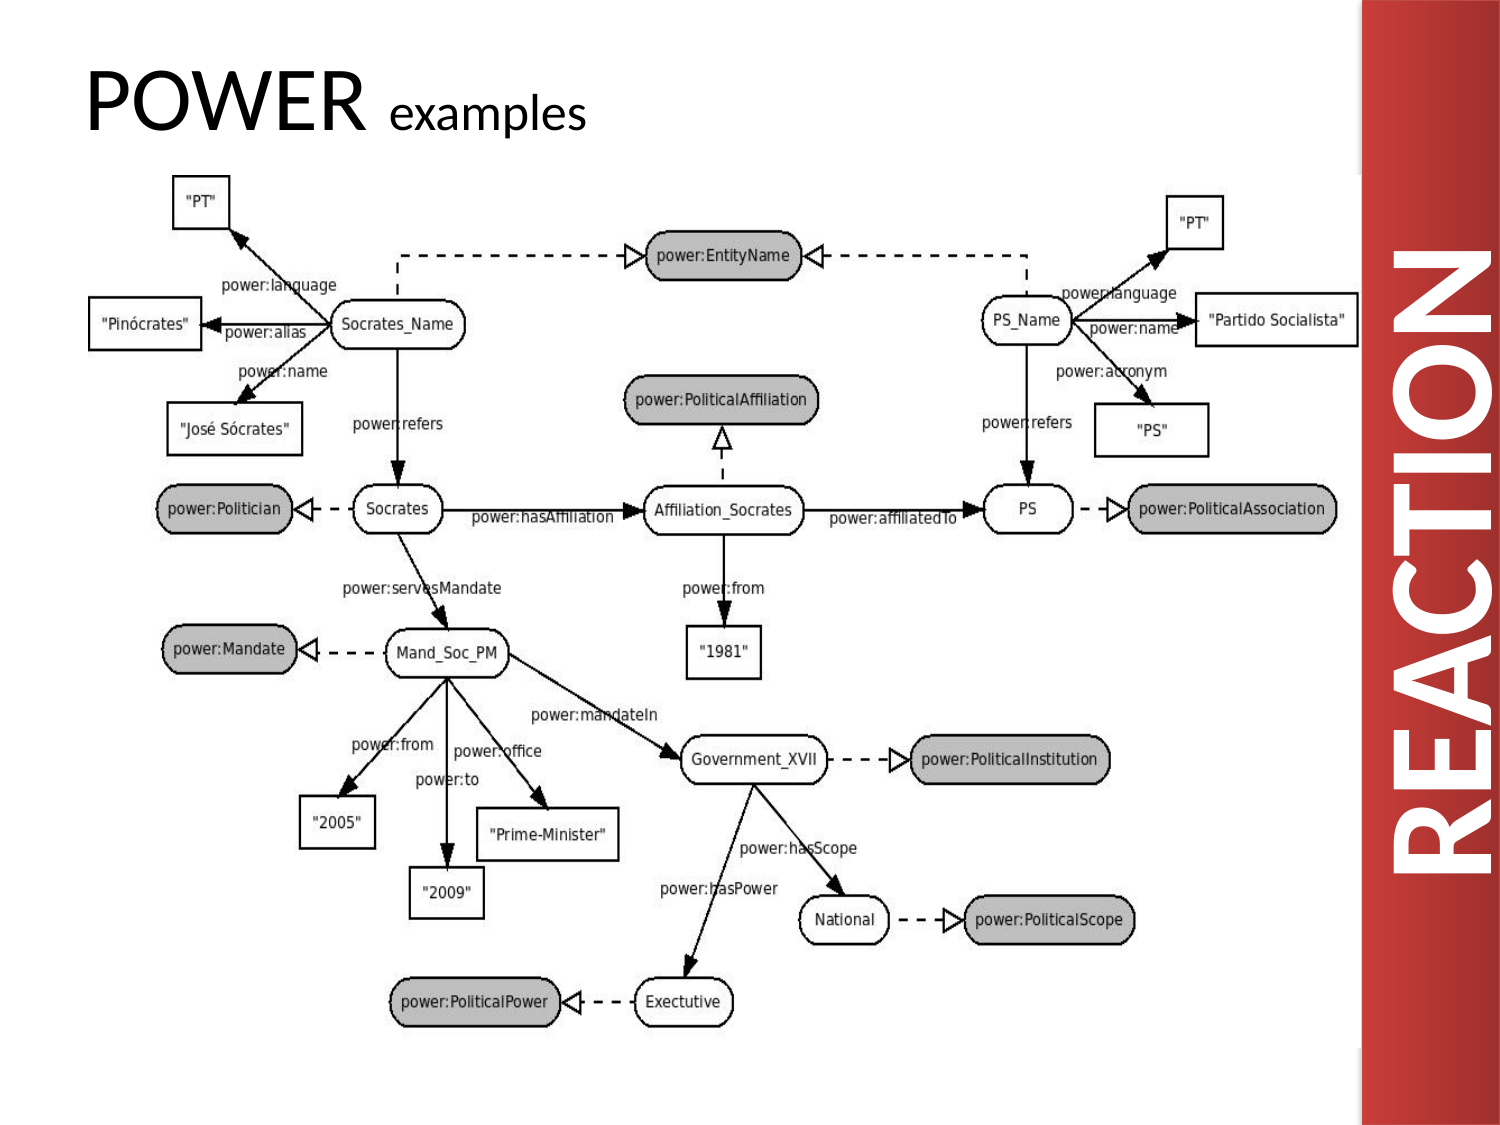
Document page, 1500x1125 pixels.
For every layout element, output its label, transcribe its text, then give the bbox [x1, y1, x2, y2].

title POWER examples [69, 6, 1420, 182]
picture [88, 175, 1361, 1049]
